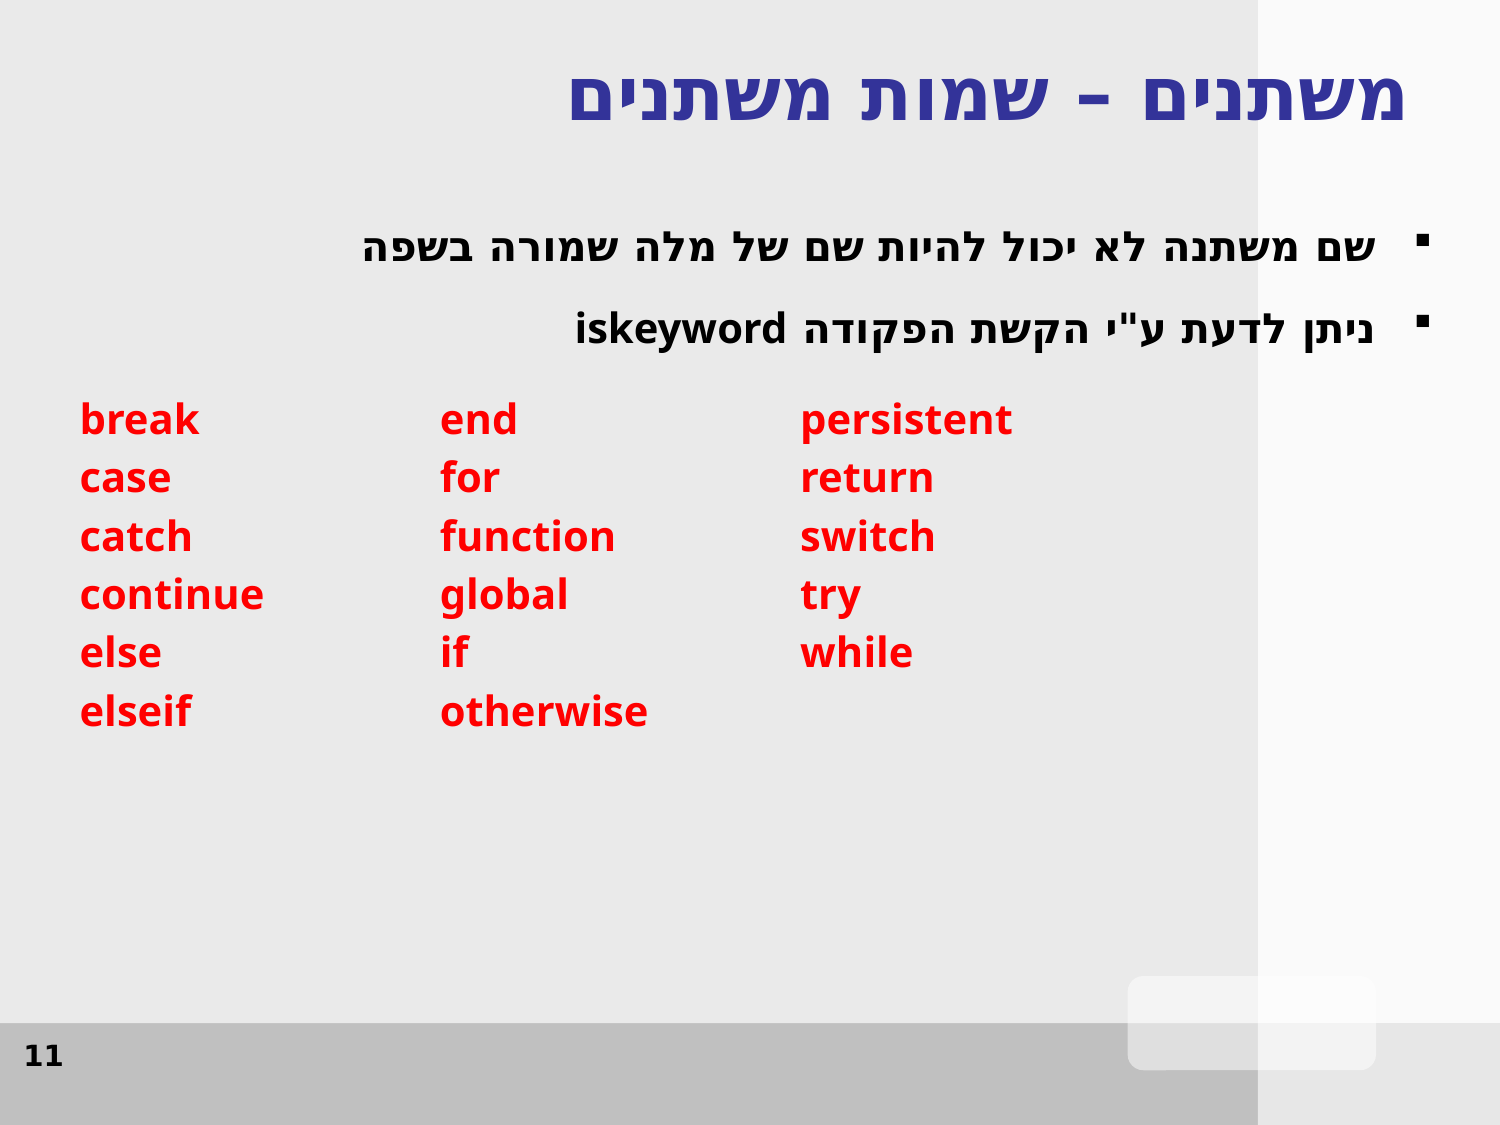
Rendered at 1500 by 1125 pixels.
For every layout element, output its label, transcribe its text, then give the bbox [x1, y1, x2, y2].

text_box persistent return switch try while [785, 385, 1034, 684]
text_box משתנים – שמות משתנים [149, 20, 1425, 161]
text_box שם משתנה לא יכול להיות שם של מלה שמורה בשפה ניתן לדעת ע"י הקשת הפקודה iskeyword [53, 212, 1448, 360]
text_box break case catch continue else elseif [64, 385, 313, 742]
text_box end for function global if otherwise [424, 385, 674, 742]
slide_number 11 [8, 1029, 359, 1108]
